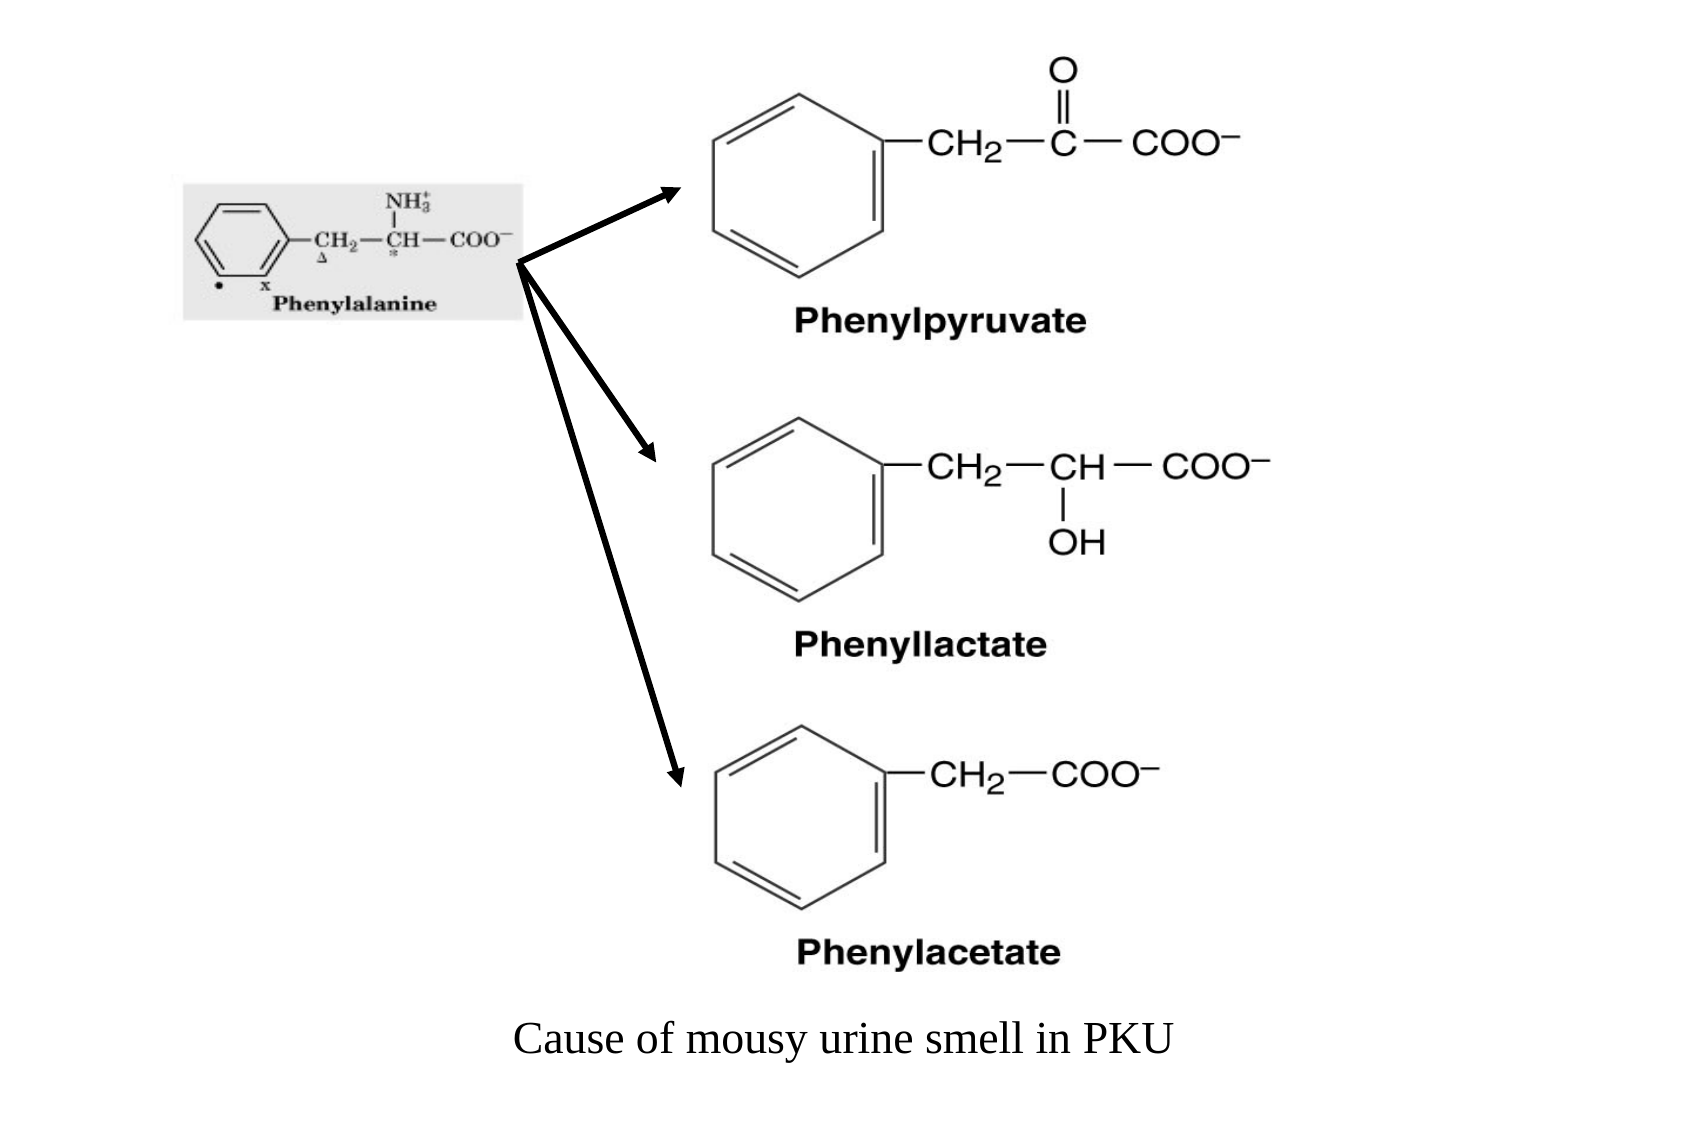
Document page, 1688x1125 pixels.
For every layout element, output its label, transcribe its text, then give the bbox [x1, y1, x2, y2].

text_box [567, 333, 657, 463]
text_box Cause of mousy urine smell in PKU [126, 999, 1561, 1075]
picture [668, 28, 1307, 988]
picture [155, 174, 569, 326]
